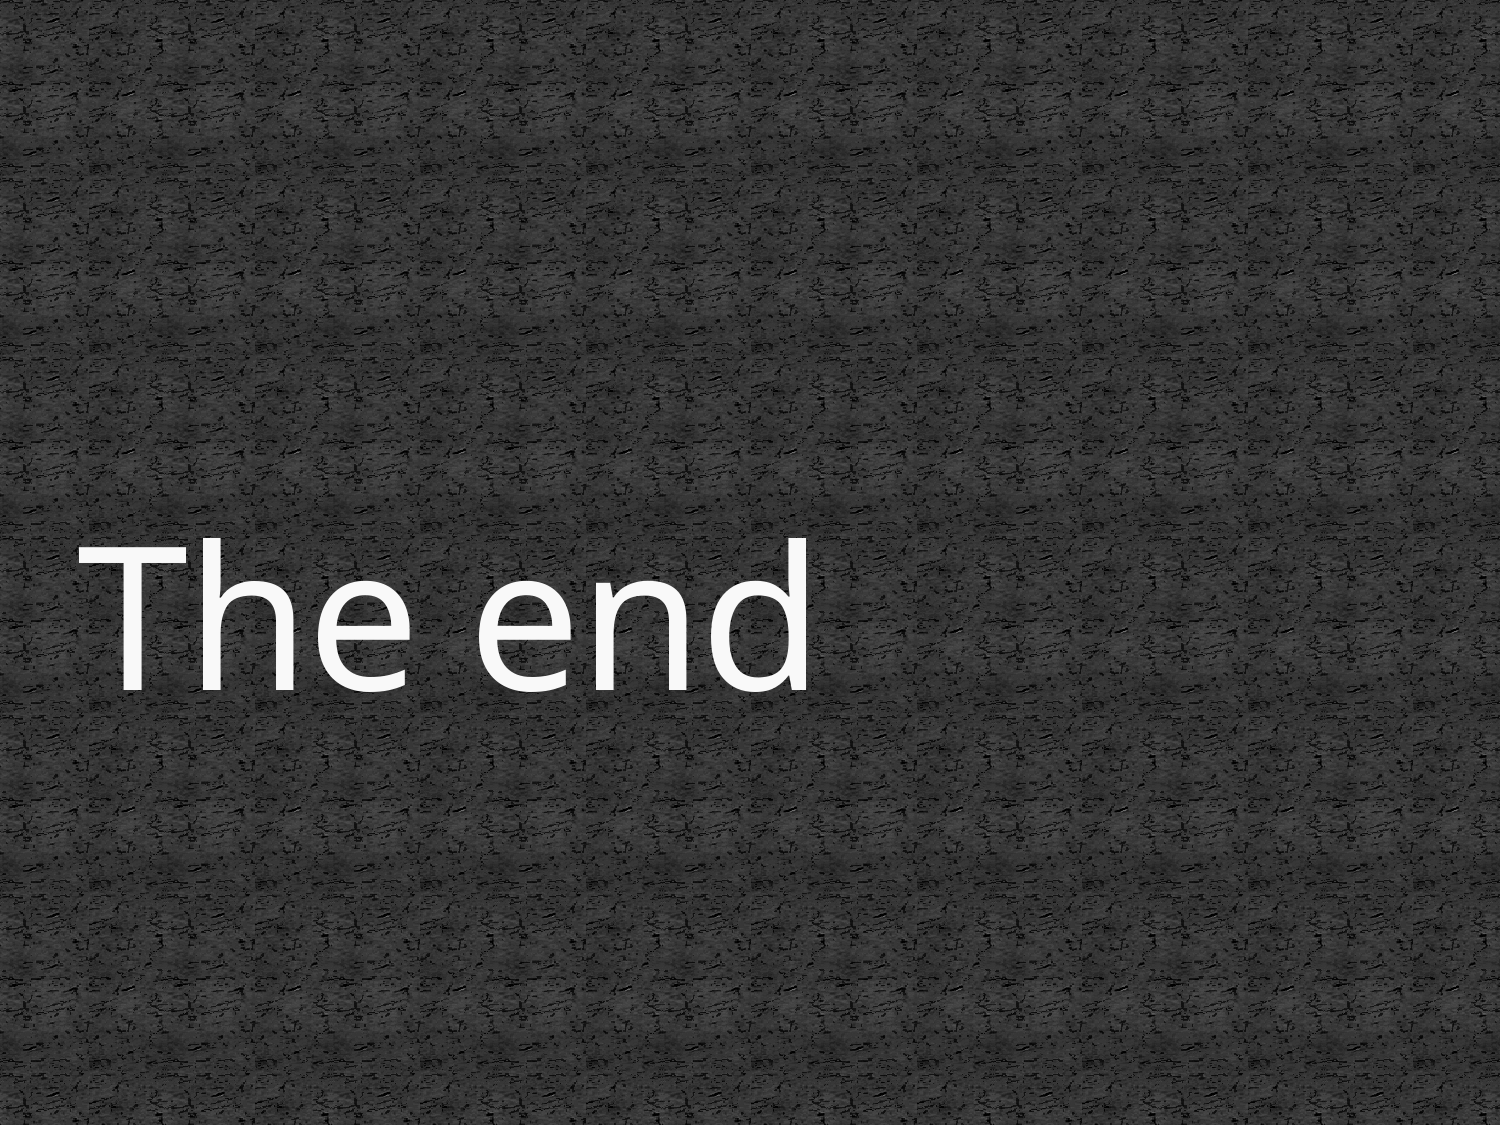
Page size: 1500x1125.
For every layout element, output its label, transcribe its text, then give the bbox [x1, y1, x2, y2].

title The end [62, 549, 1413, 738]
